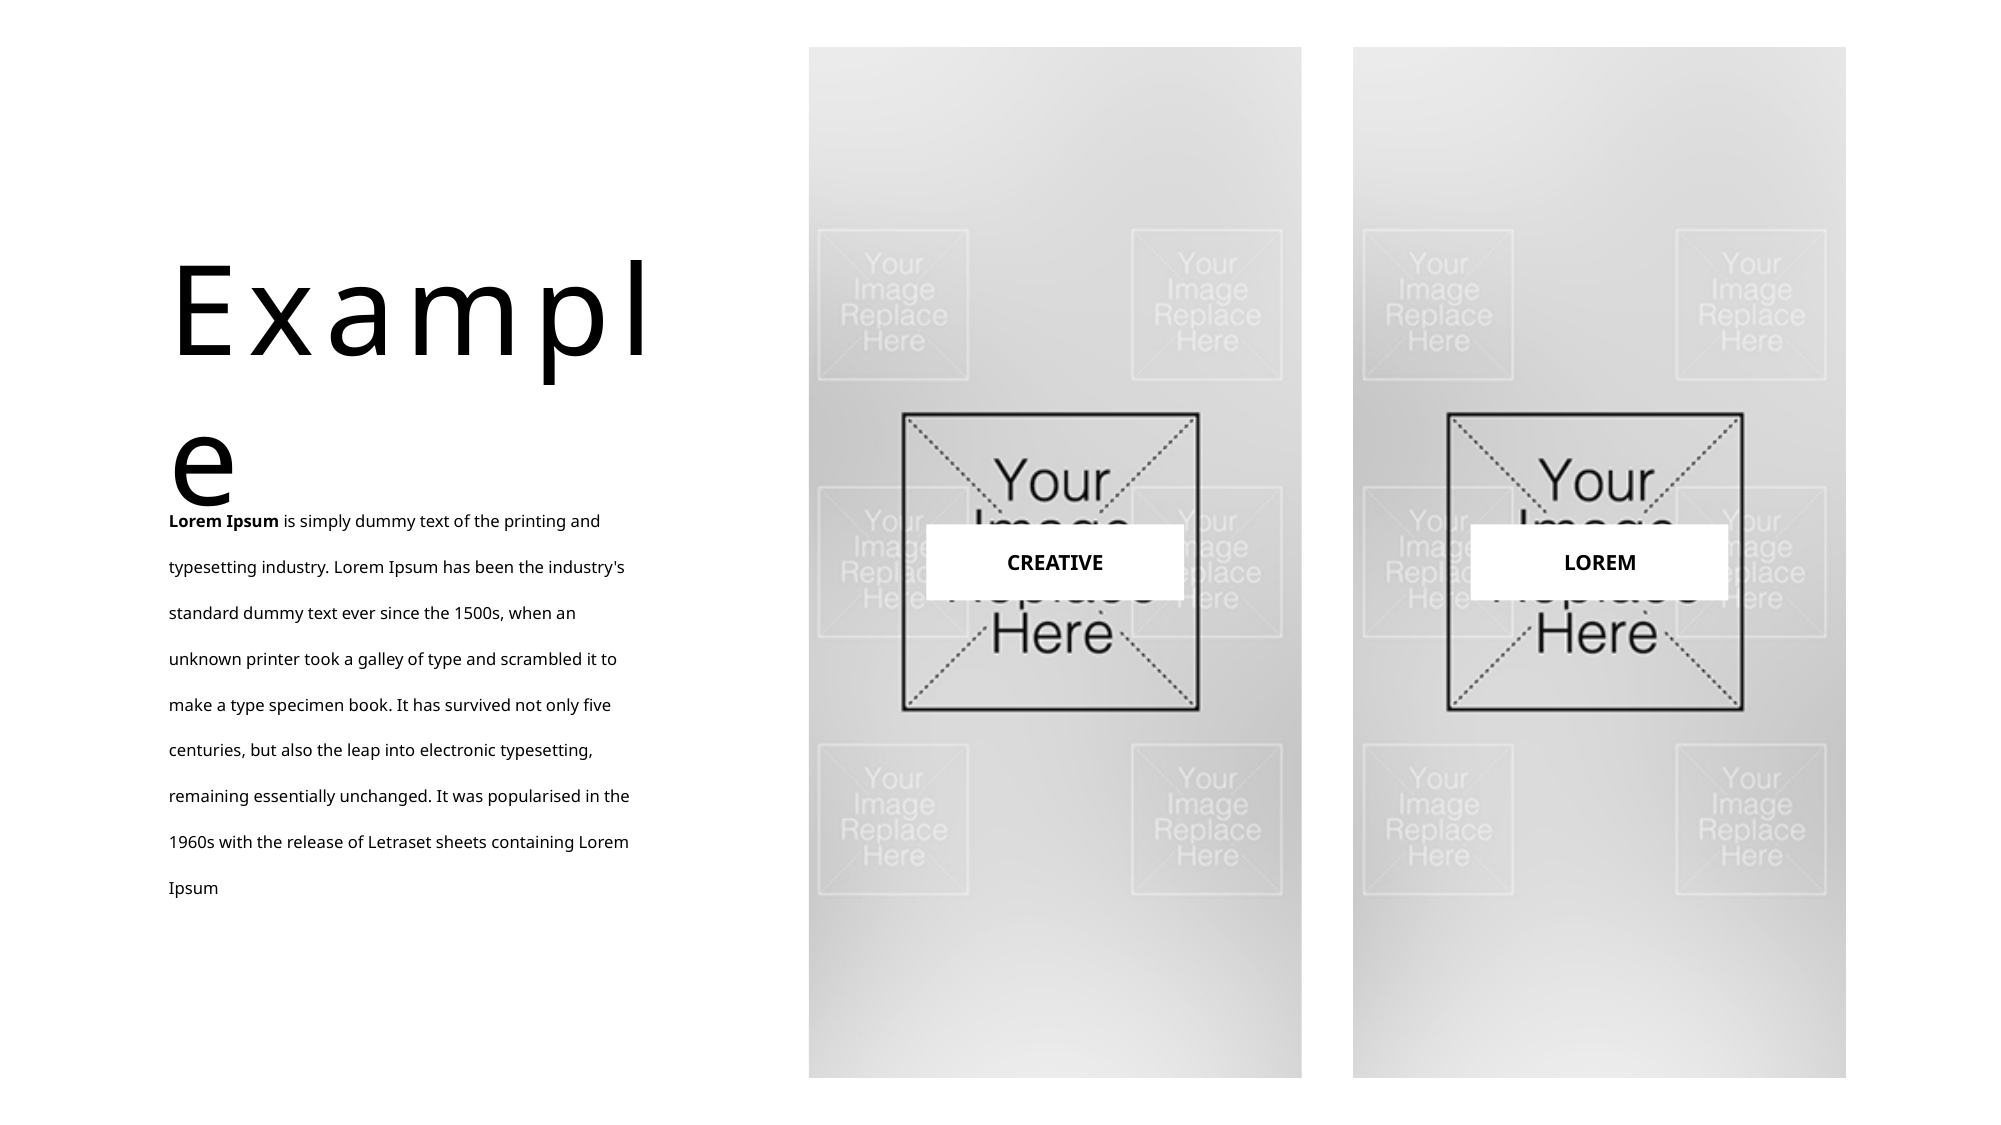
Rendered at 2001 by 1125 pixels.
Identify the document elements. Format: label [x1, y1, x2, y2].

picture [808, 47, 1302, 1078]
text_box [154, 223, 696, 902]
picture [1353, 47, 1846, 1078]
